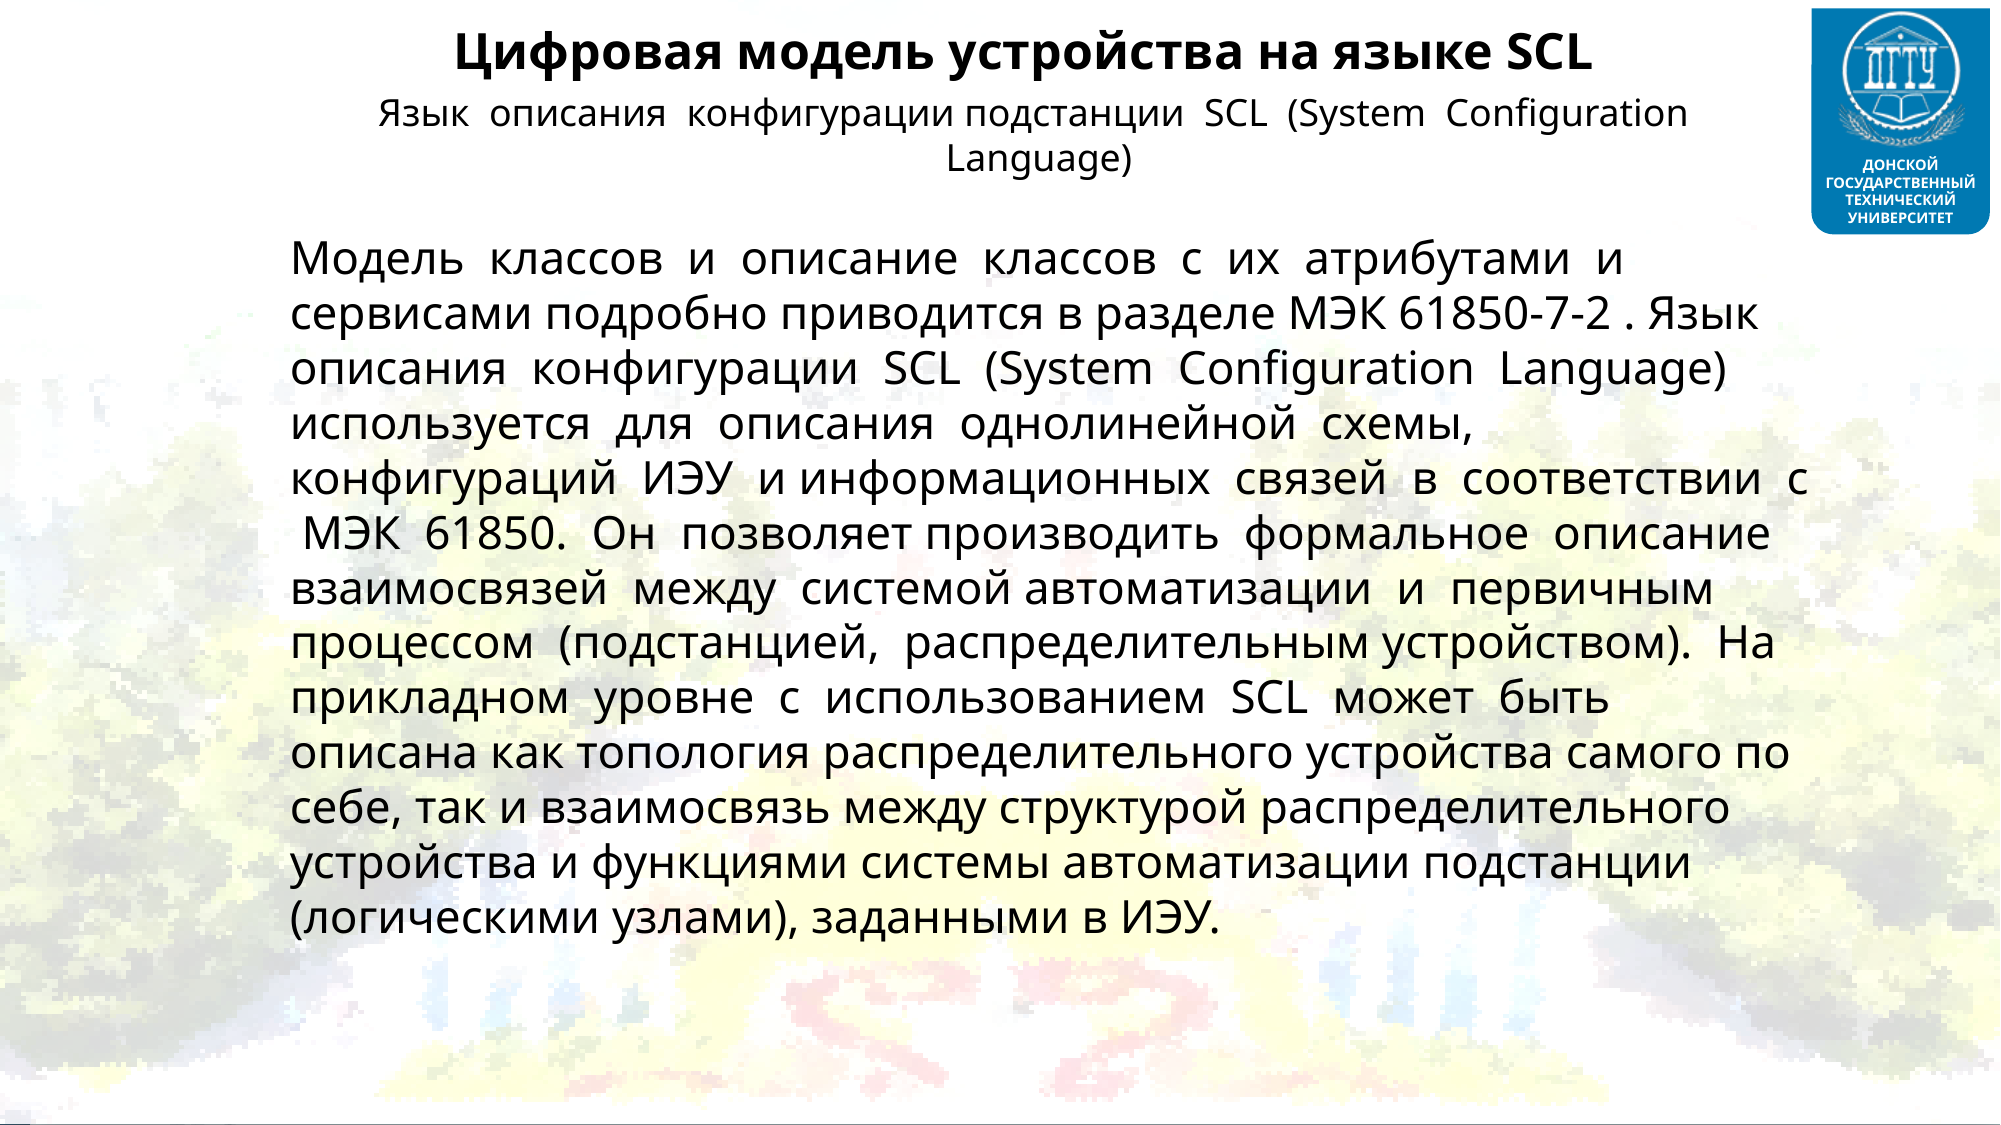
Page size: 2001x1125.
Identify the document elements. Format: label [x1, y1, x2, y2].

text_box [1801, 8, 2000, 236]
picture [0, 0, 2000, 1125]
